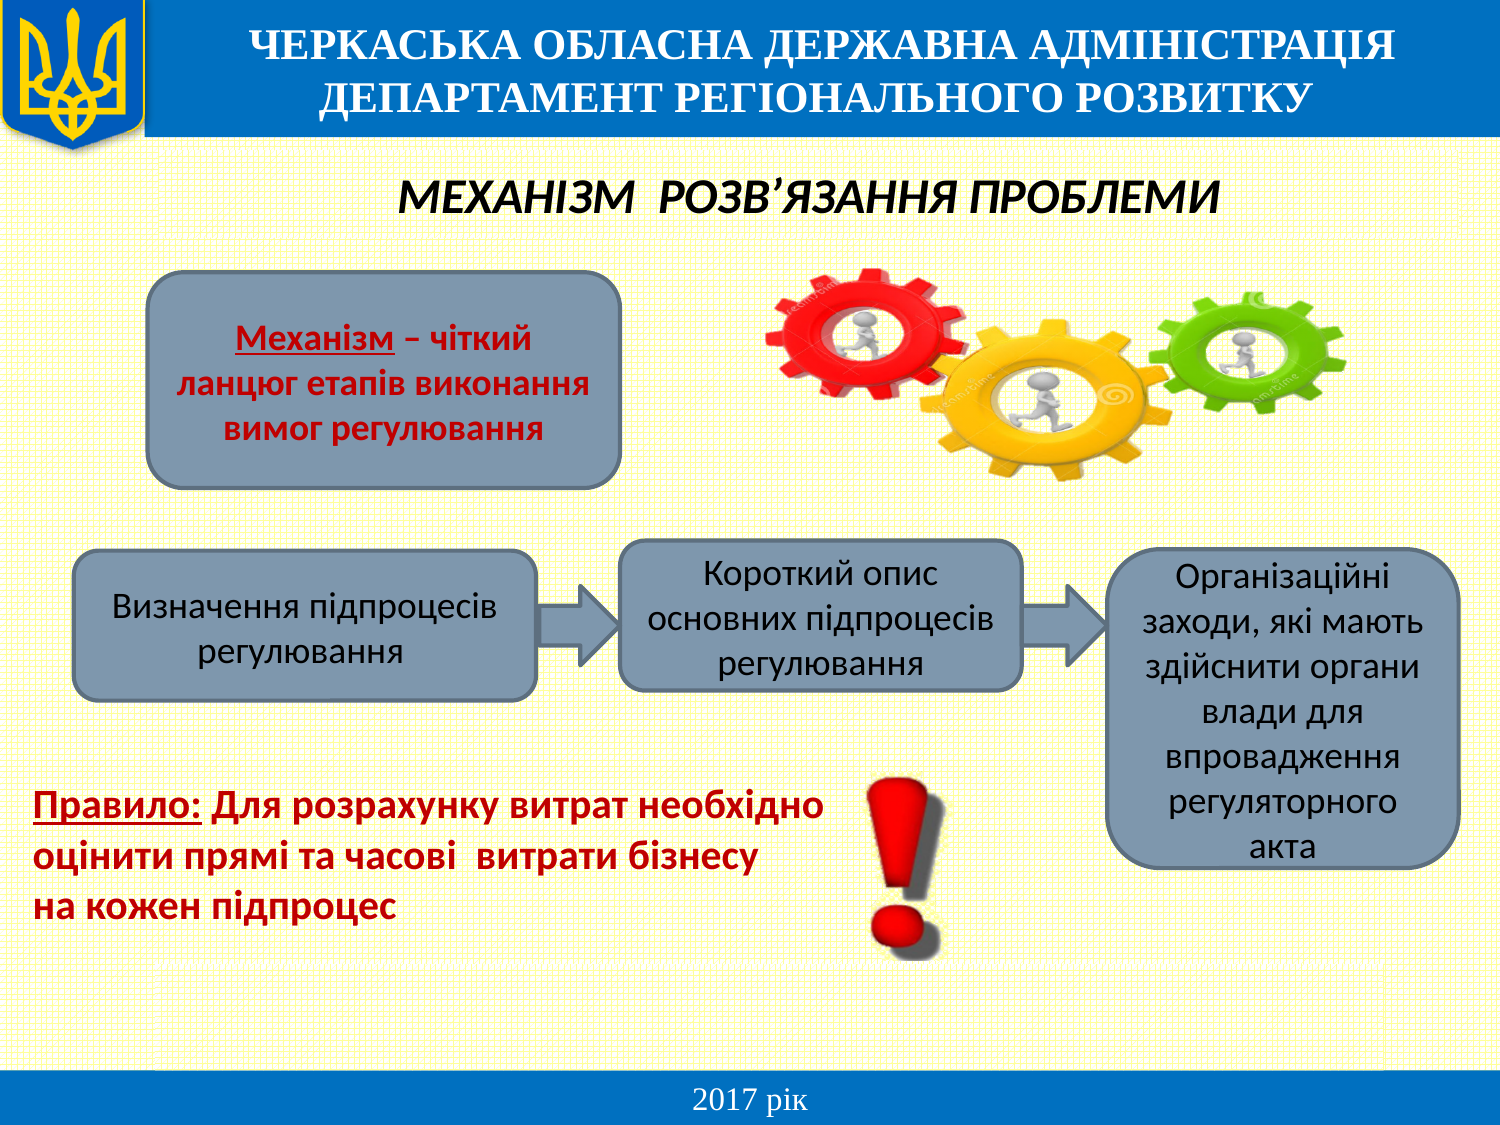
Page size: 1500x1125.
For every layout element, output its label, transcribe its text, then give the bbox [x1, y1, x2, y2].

text_box [537, 583, 623, 668]
text_box [1019, 583, 1110, 668]
text_box МЕХАНІЗМ РОЗВ’ЯЗАННЯ ПРОБЛЕМИ [159, 150, 1459, 238]
list 2017 рік [0, 1070, 1500, 1125]
text_box Визначення підпроцесів регулювання [71, 548, 539, 703]
text_box Організаційні заходи, які мають здійснити органи влади для впровадження регуляторного акта [1105, 547, 1461, 871]
text_box [155, 1016, 1384, 1071]
text_box Короткий опис основних підпроцесів регулювання [617, 538, 1024, 693]
picture [0, 0, 145, 151]
list Правило: Для розрахунку витрат необхідно оцінити прямі та часові витрати бізнесу на кожен підпроцес [17, 265, 1500, 1016]
title ЧЕРКАСЬКА ОБЛАСНА ДЕРЖАВНА АДМІНІСТРАЦІЯ ДЕПАРТАМЕНТ РЕГІОНАЛЬНОГО РОЗВИТКУ [151, 0, 1500, 138]
picture [735, 243, 1394, 554]
picture [822, 770, 972, 961]
text_box Механізм – чіткий ланцюг етапів виконання вимог регулювання [145, 270, 623, 491]
